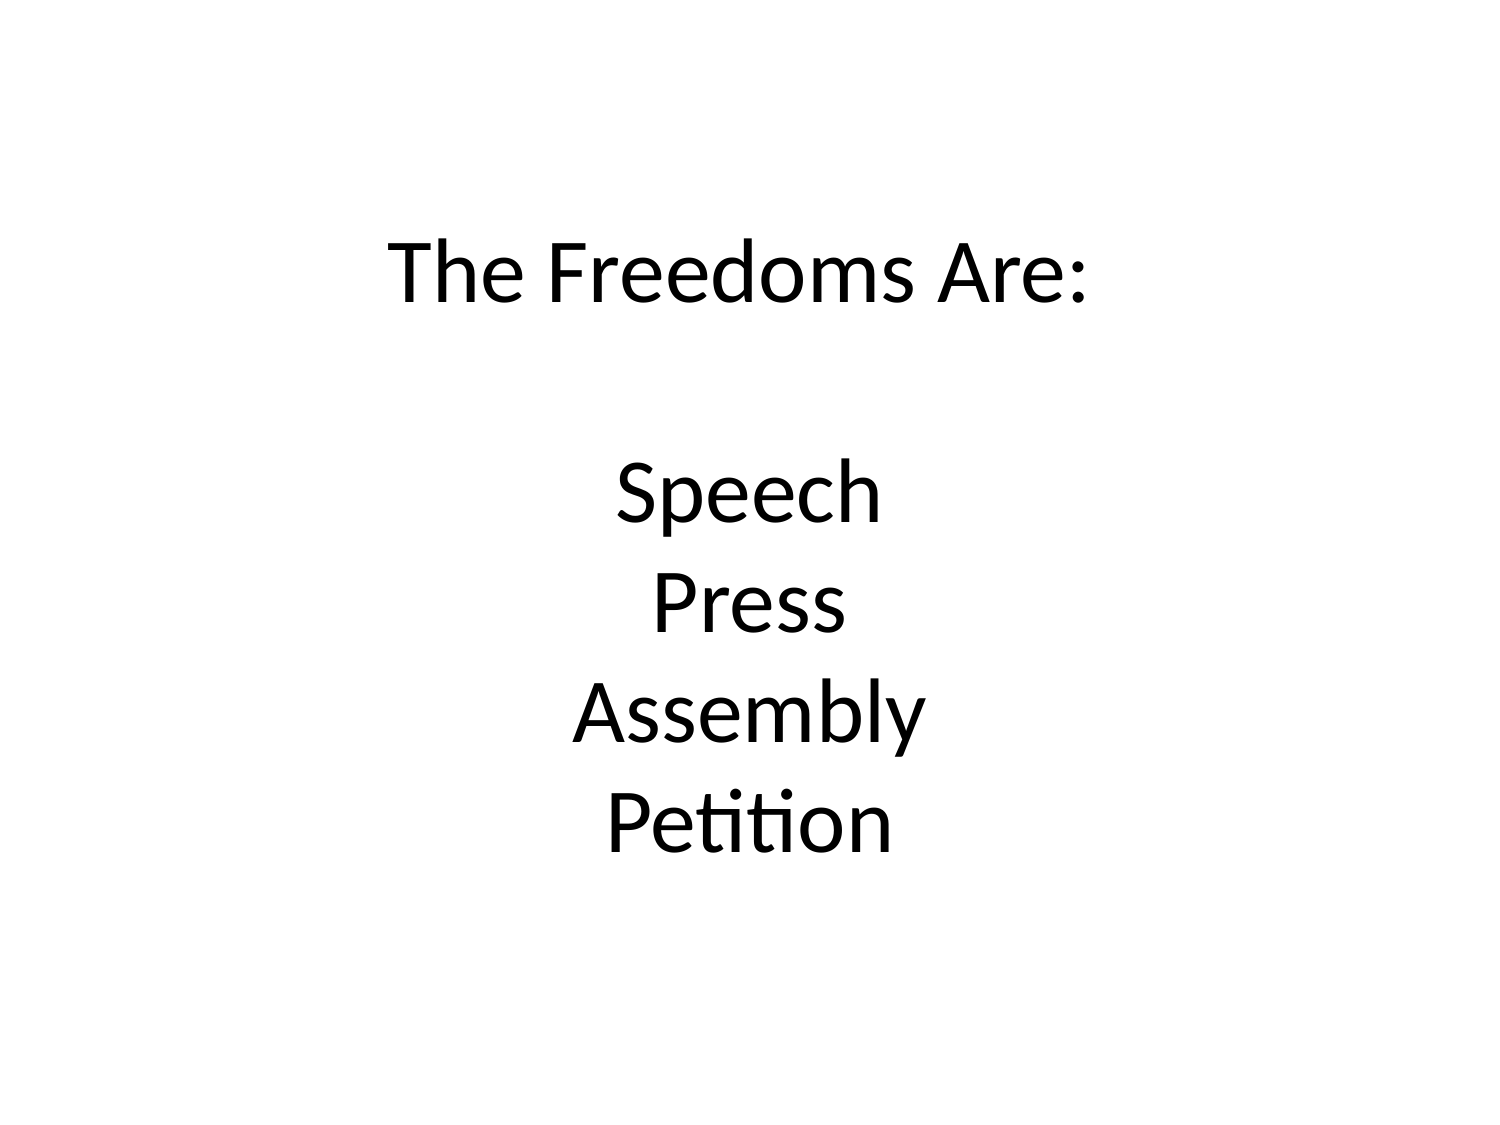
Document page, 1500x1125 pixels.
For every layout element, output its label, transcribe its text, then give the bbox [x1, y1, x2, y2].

title The Freedoms Are: Speech Press Assembly Petition [74, 44, 1426, 1038]
